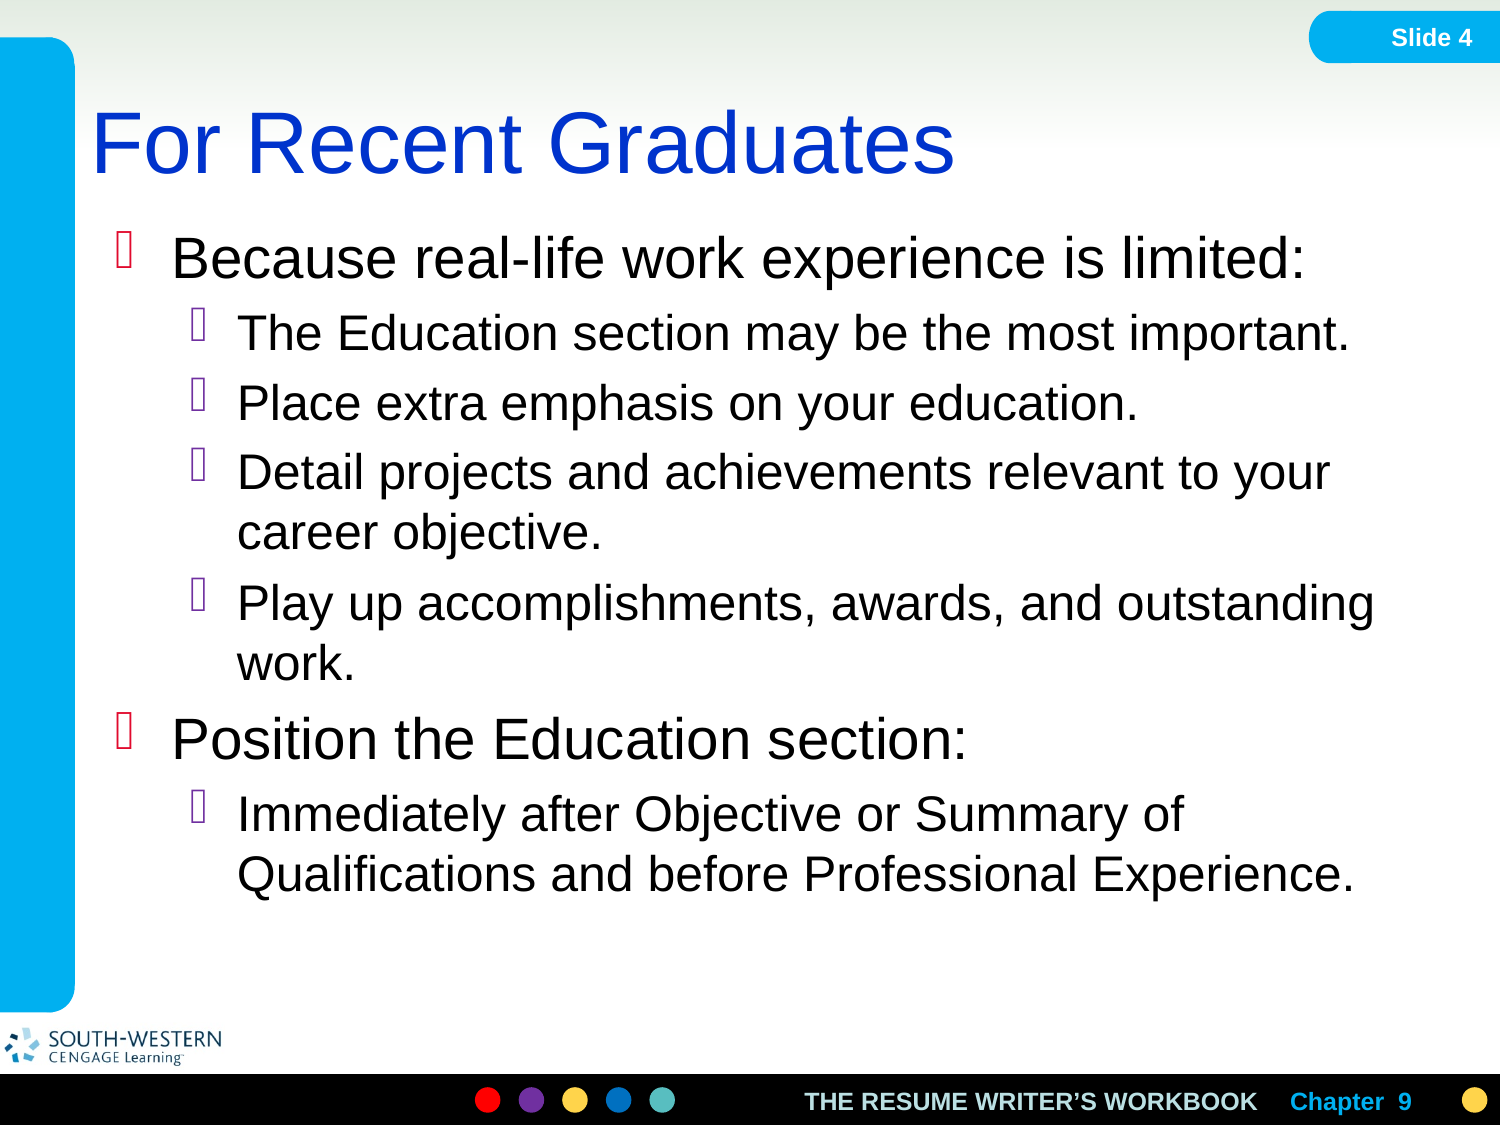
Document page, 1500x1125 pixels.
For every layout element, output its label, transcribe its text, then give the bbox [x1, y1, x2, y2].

footer Chapter 9 [1274, 1075, 1476, 1125]
list Because real-life work experience is limited: The Education section may be the most important. Place extra emphasis on your education. Detail projects and achievements relevant to your career objective. Play up accomplishments, awards, and outstanding work. Position the Education section: Immediately after Objective or Summary of Qualifications and before Professional Experience. [99, 212, 1451, 956]
title For Recent Graduates [74, 44, 1426, 233]
picture [0, 1022, 225, 1073]
slide_number Slide 4 [1312, 13, 1488, 93]
